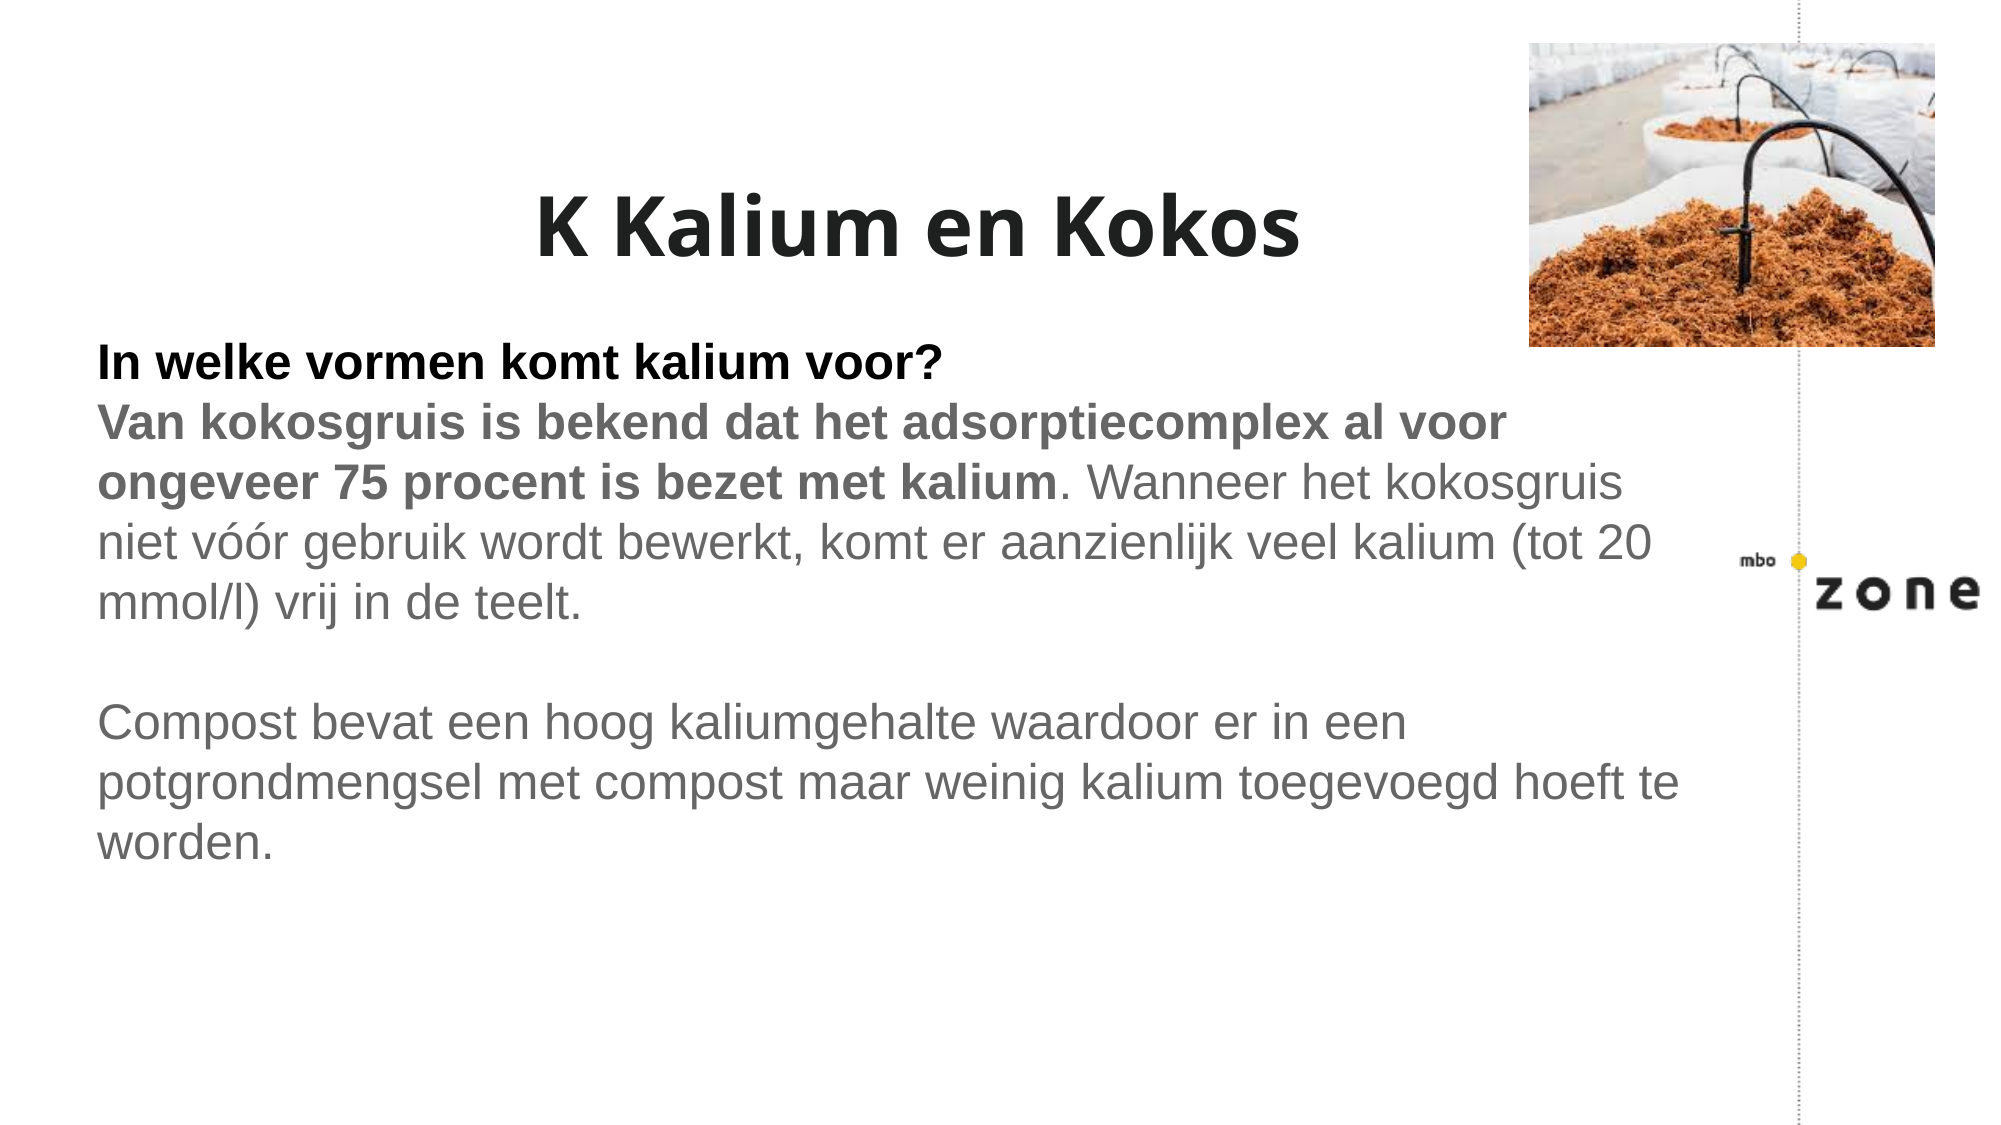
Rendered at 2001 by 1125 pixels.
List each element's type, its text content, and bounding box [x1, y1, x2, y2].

picture [1529, 0, 2001, 1125]
text_box In welke vormen komt kalium voor? Van kokosgruis is bekend dat het adsorptiecomplex al voor ongeveer 75 procent is bezet met kalium. Wanneer het kokosgruis niet vóór gebruik wordt bewerkt, komt er aanzienlijk veel kalium (tot 20 mmol/l) vrij in de teelt. Compost bevat een hoog kaliumgehalte waardoor er in een potgrondmengsel met compost maar weinig kalium toegevoegd hoeft te worden. [82, 322, 1732, 878]
title K Kalium en Kokos [533, 184, 1467, 322]
